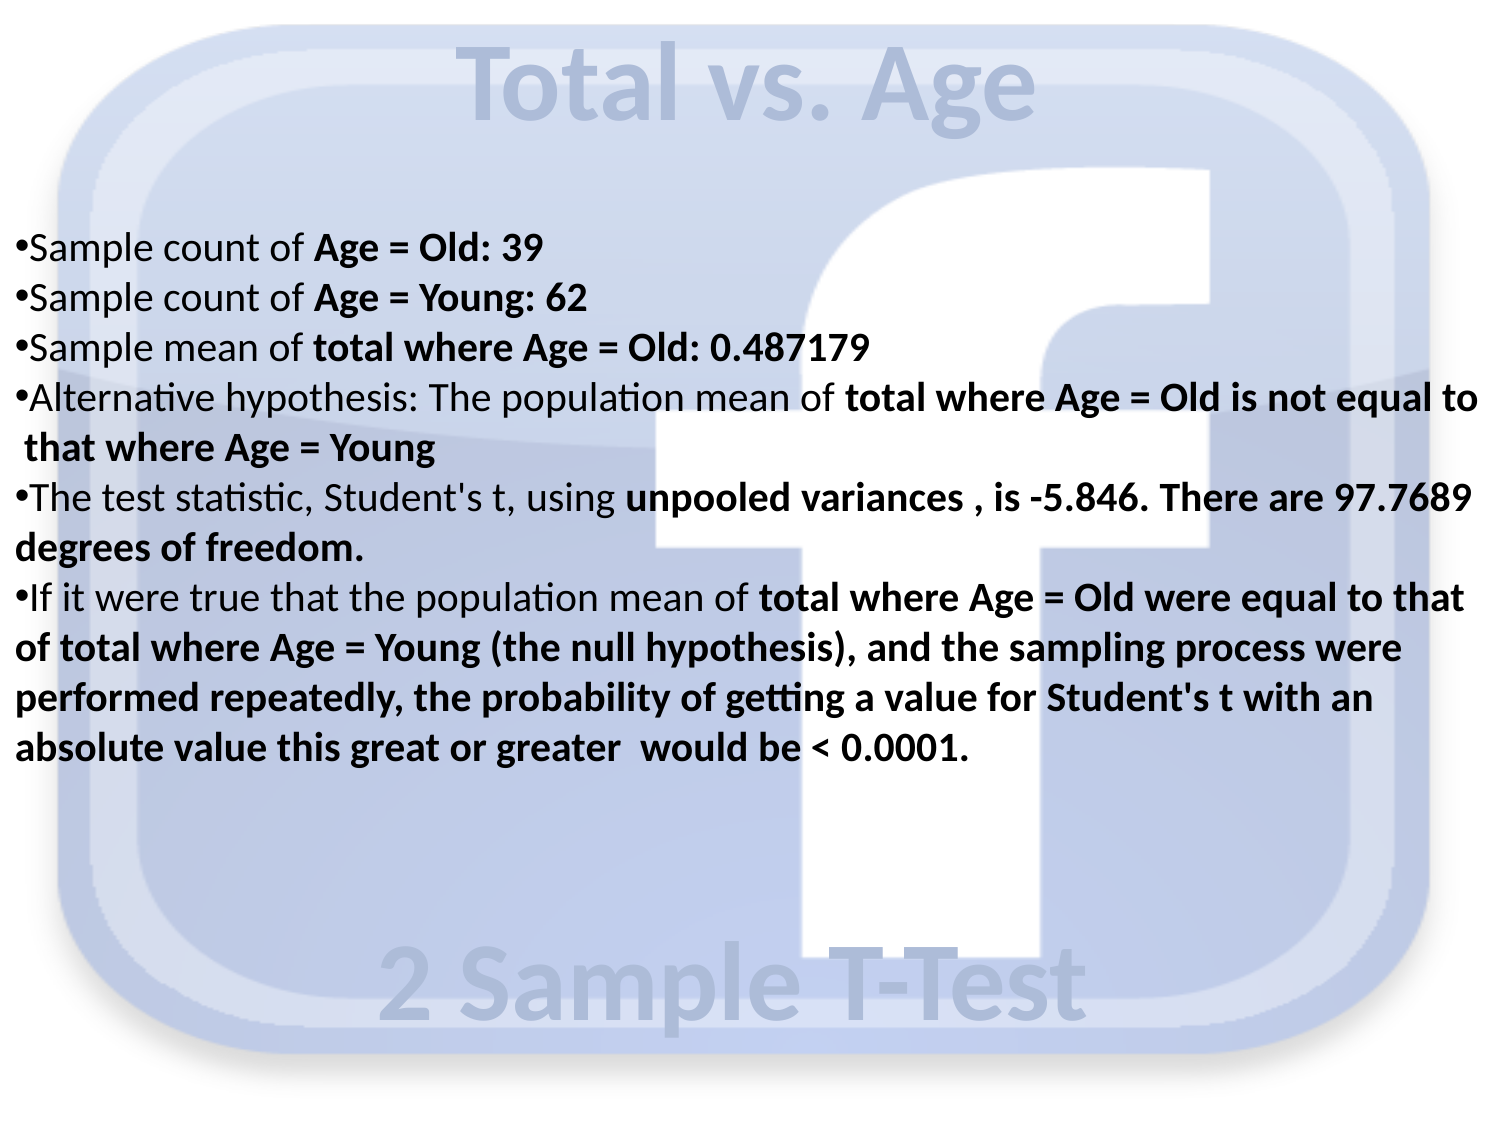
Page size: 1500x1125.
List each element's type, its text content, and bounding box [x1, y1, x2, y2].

text_box 2 Sample T-Test [361, 899, 1105, 1050]
text_box Sample count of Age = Old: 39 Sample count of Age = Young: 62 Sample mean of total where Age = Old: 0.487179 Alternative hypothesis: The population mean of total where Age = Old is not equal to that where Age = Young The test statistic, Student's t, using unpooled variances , is -5.846. There are 97.7689 degrees of freedom. If it were true that the population mean of total where Age = Old were equal to that of total where Age = Young (the null hypothesis), and the sampling process were performed repeatedly, the probability of getting a value for Student's t with an absolute value this great or greater would be < 0.0001. [0, 212, 1500, 878]
text_box Total vs. Age [439, 0, 1055, 150]
